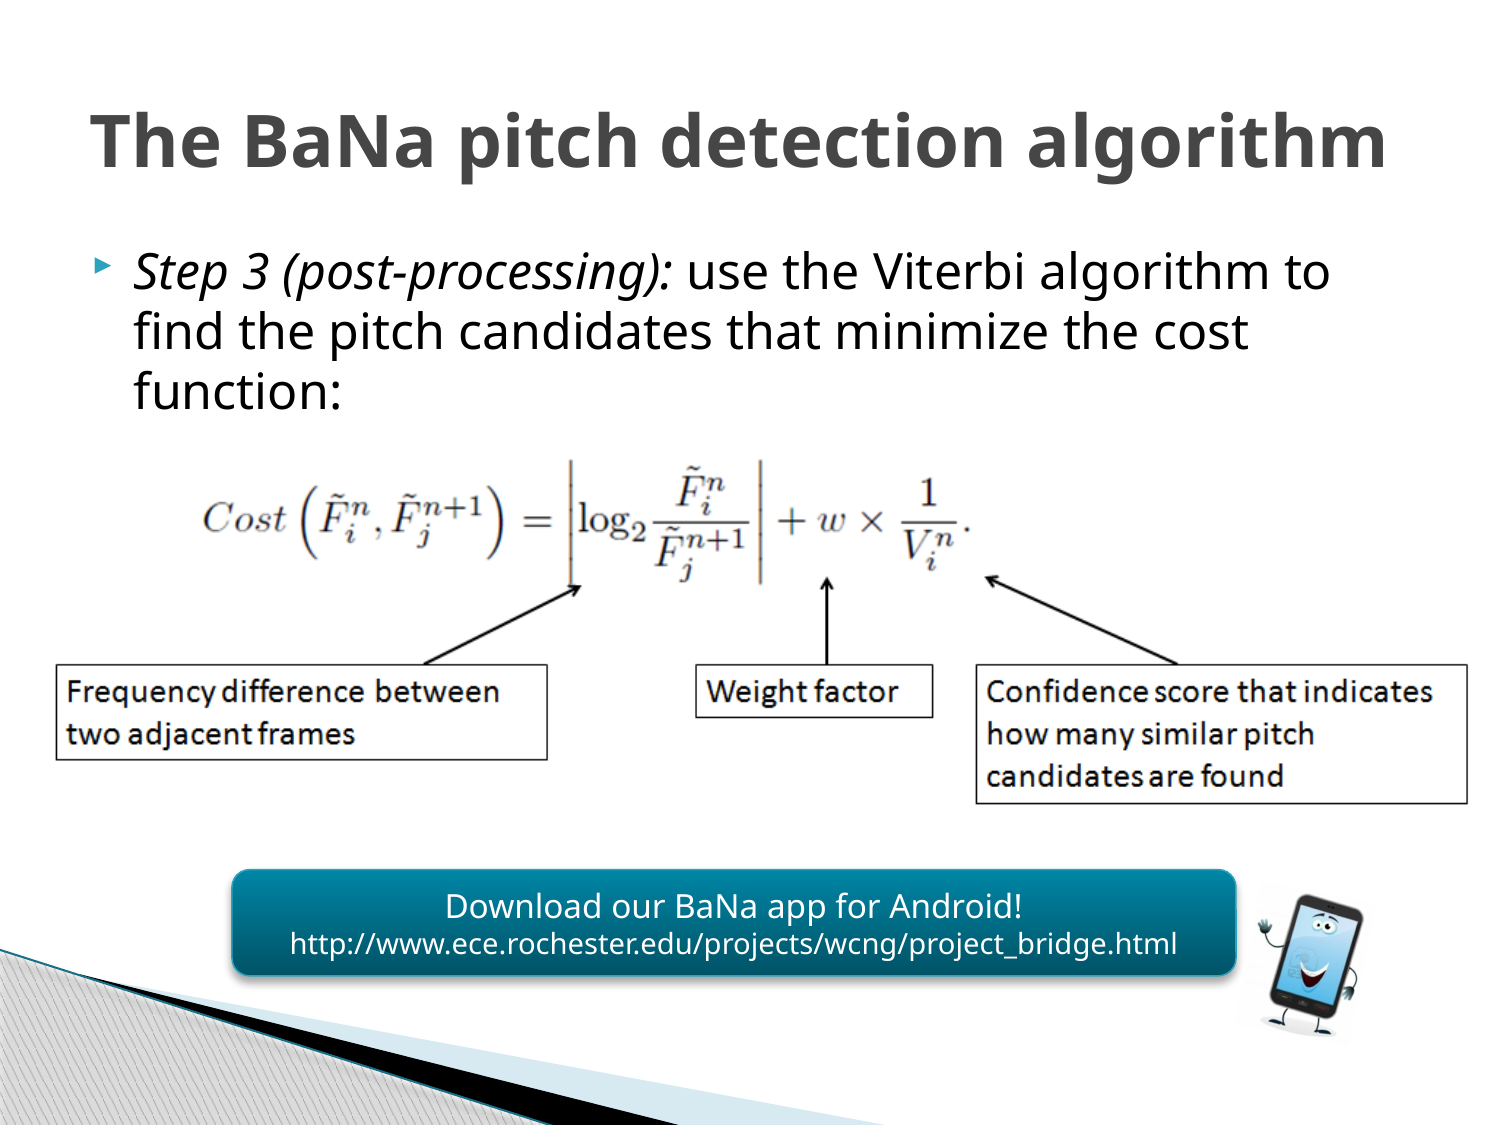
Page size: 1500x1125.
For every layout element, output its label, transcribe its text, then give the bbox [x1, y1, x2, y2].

text_box Download our BaNa app for Android! http://www.ece.rochester.edu/projects/wcng/project_bridge.html [231, 868, 1237, 977]
title The BaNa pitch detection algorithm [75, 45, 1425, 233]
text_box Step 3 (post-processing): use the Viterbi algorithm to find the pitch candidates that minimize the cost function: [58, 231, 1409, 444]
picture [28, 444, 1496, 825]
picture [1235, 882, 1375, 1045]
